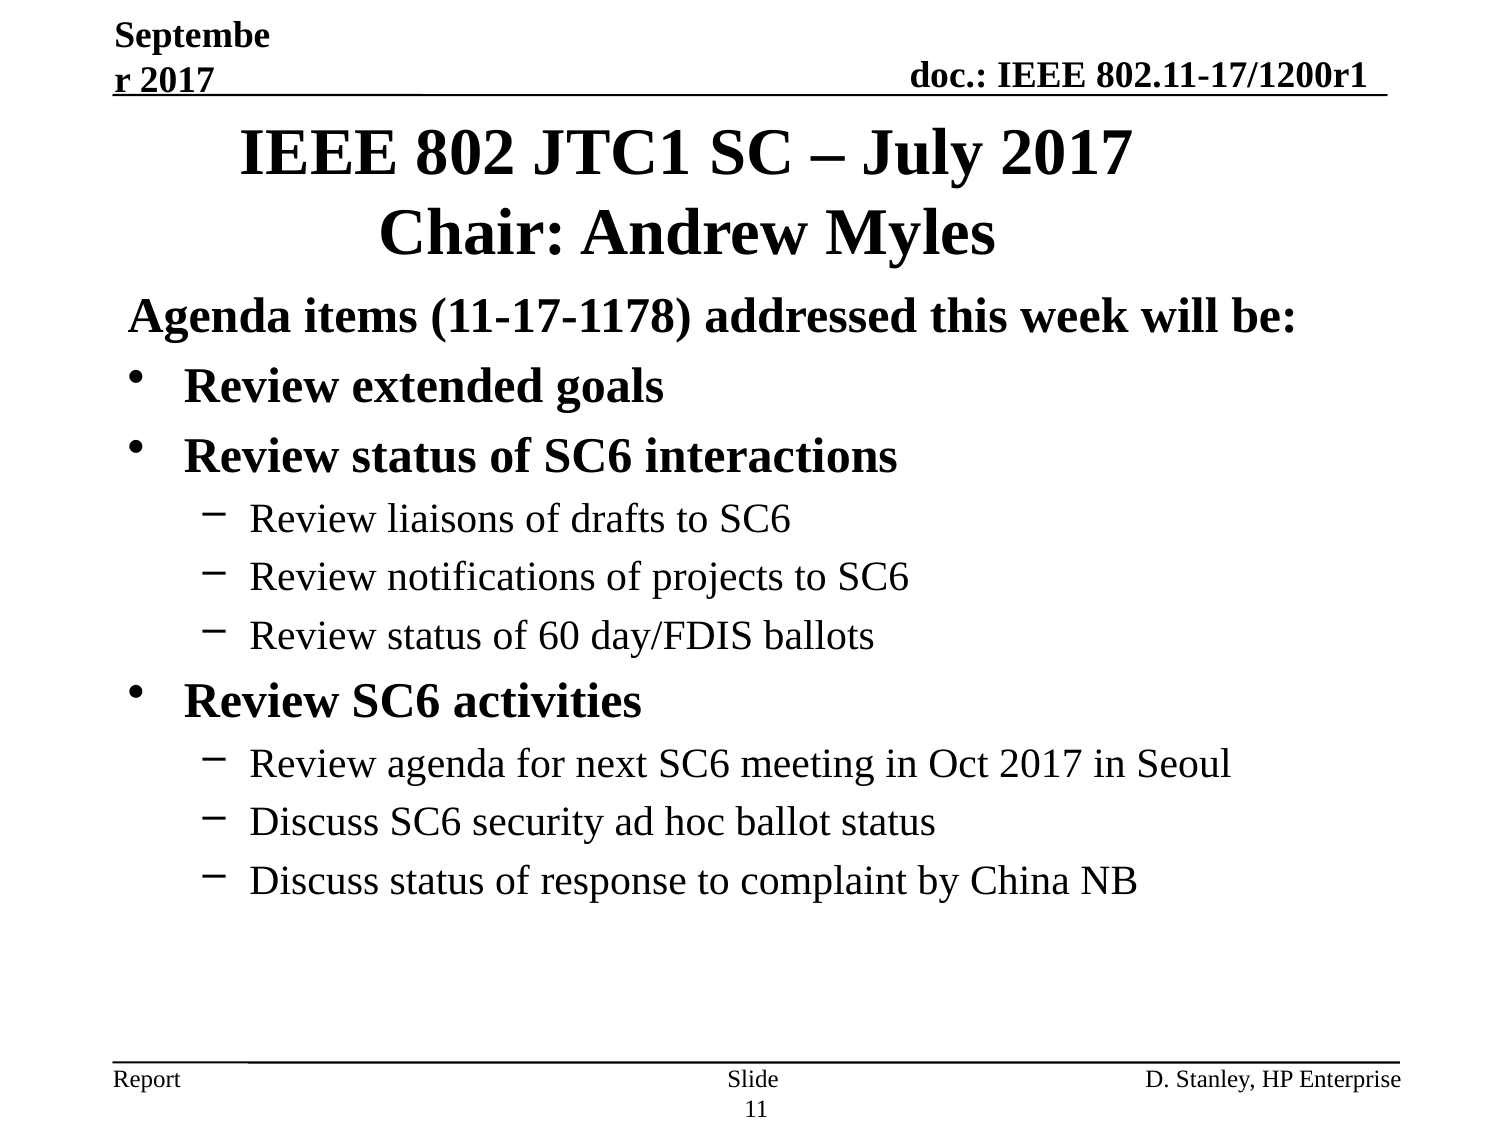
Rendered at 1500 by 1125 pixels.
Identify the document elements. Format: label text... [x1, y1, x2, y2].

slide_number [114, 54, 274, 99]
title IEEE 802 JTC1 SC – July 2017 Chair: Andrew Myles [50, 99, 1325, 275]
list Agenda items (11-17-1178) addressed this week will be: Review extended goals Review status of SC6 interactions Review liaisons of drafts to SC6 Review notifications of projects to SC6 Review status of 60 day/FDIS ballots Review SC6 activities Review agenda for next SC6 meeting in Oct 2017 in Seoul Discuss SC6 security ad hoc ballot status Discuss status of response to complaint by China NB [112, 275, 1463, 938]
slide_number Slide 11 [720, 1062, 792, 1093]
footer D. Stanley, HP Enterprise [1034, 1062, 1402, 1093]
